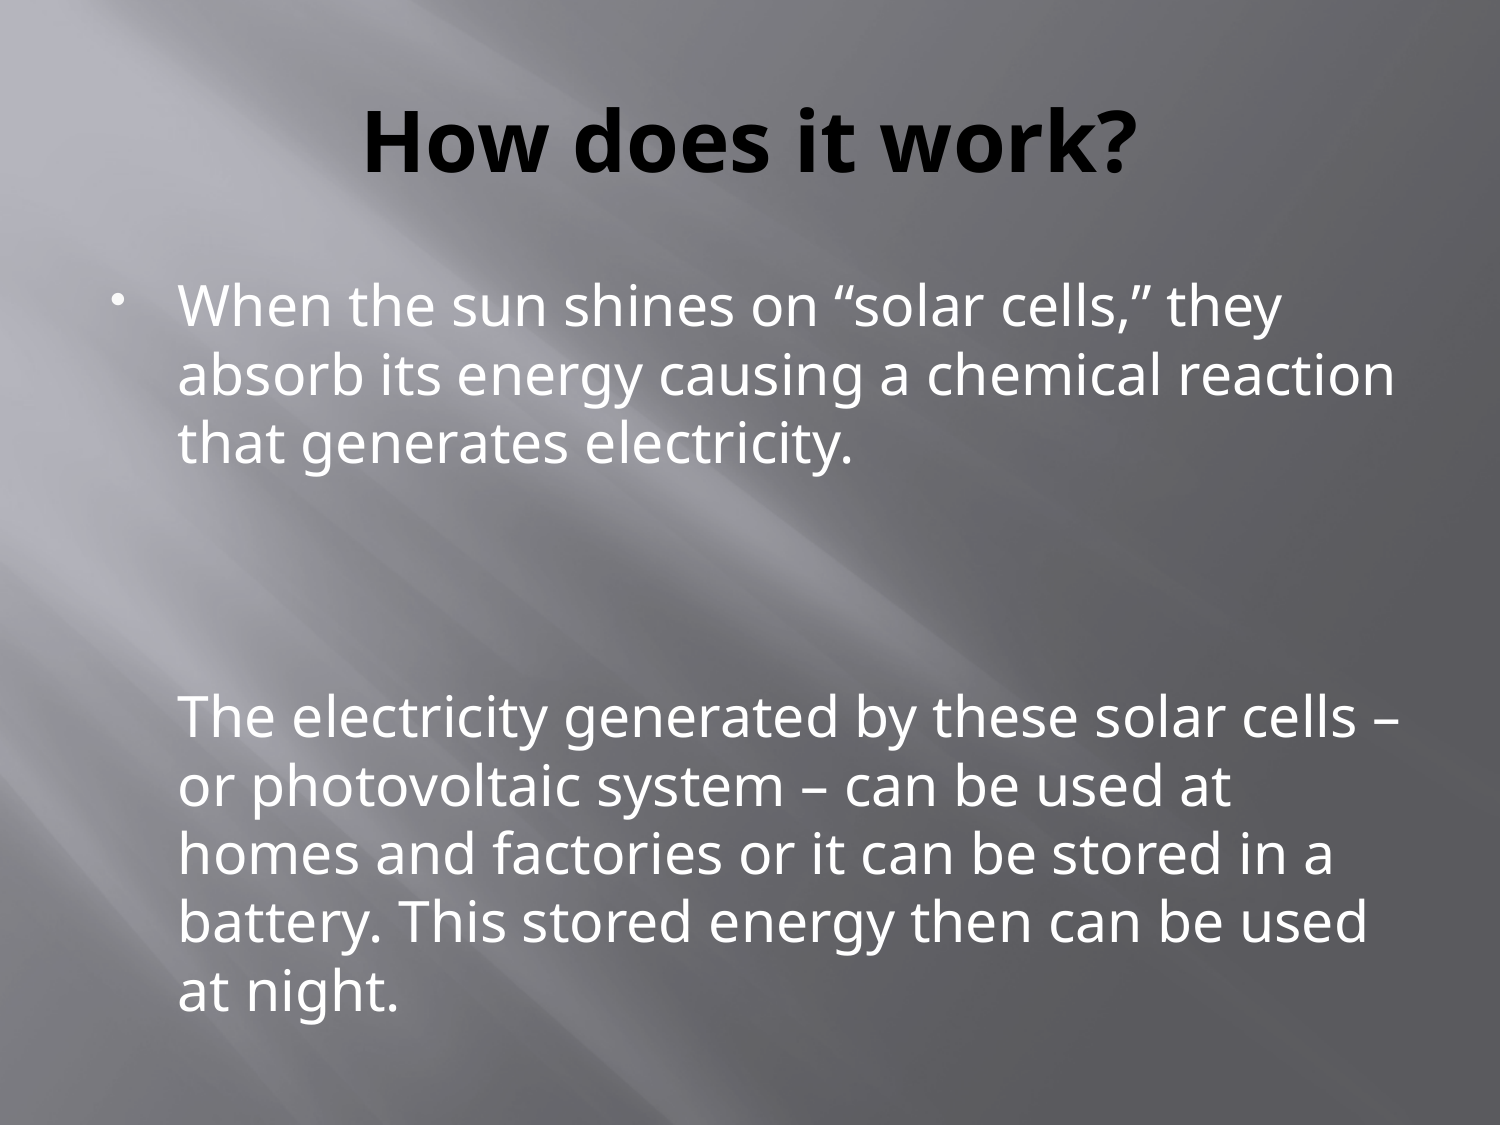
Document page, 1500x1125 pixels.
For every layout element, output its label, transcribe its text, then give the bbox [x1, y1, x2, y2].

list When the sun shines on “solar cells,” they absorb its energy causing a chemical reaction that generates electricity. The electricity generated by these solar cells – or photovoltaic system – can be used at homes and factories or it can be stored in a battery. This stored energy then can be used at night. [75, 262, 1425, 1035]
title How does it work? [75, 45, 1425, 233]
